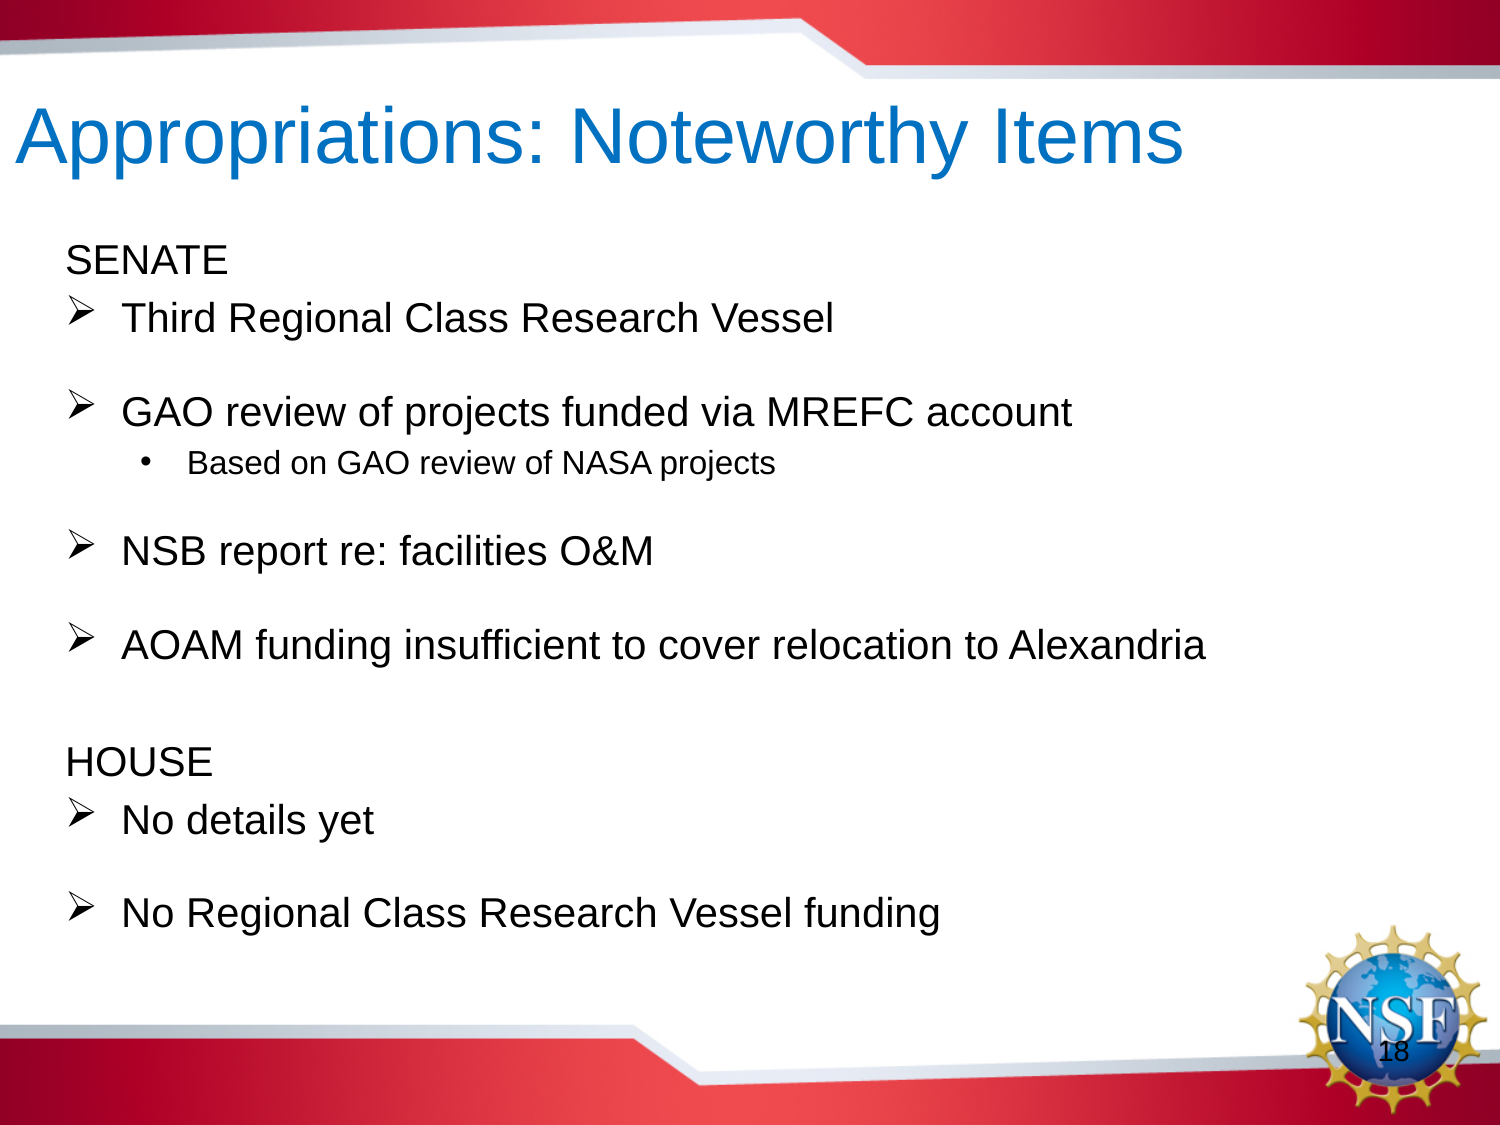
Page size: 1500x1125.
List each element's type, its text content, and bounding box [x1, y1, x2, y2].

text_box SENATE Third Regional Class Research Vessel GAO review of projects funded via MREFC account Based on GAO review of NASA projects NSB report re: facilities O&M AOAM funding insufficient to cover relocation to Alexandria HOUSE No details yet No Regional Class Research Vessel funding [50, 224, 1450, 1013]
slide_number 18 [1074, 1024, 1426, 1103]
title Appropriations: Noteworthy Items [0, 62, 1488, 201]
picture [0, 0, 1500, 1125]
